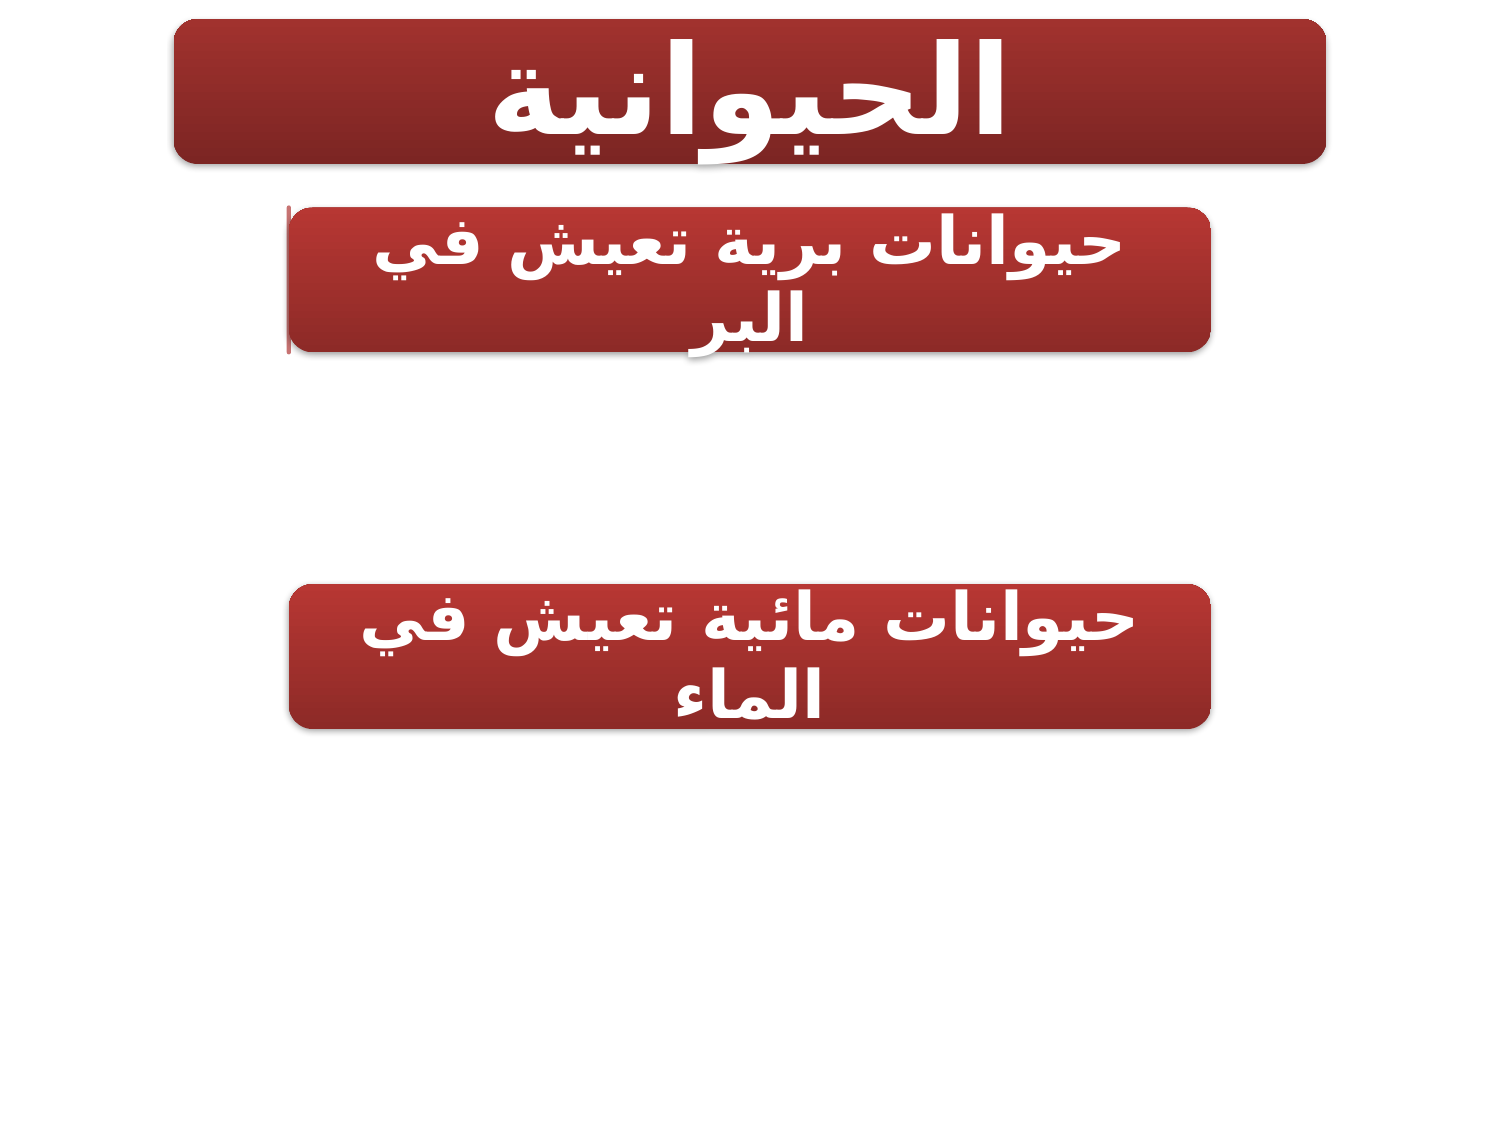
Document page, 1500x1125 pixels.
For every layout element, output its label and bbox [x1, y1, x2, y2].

list [29, 18, 1471, 1107]
